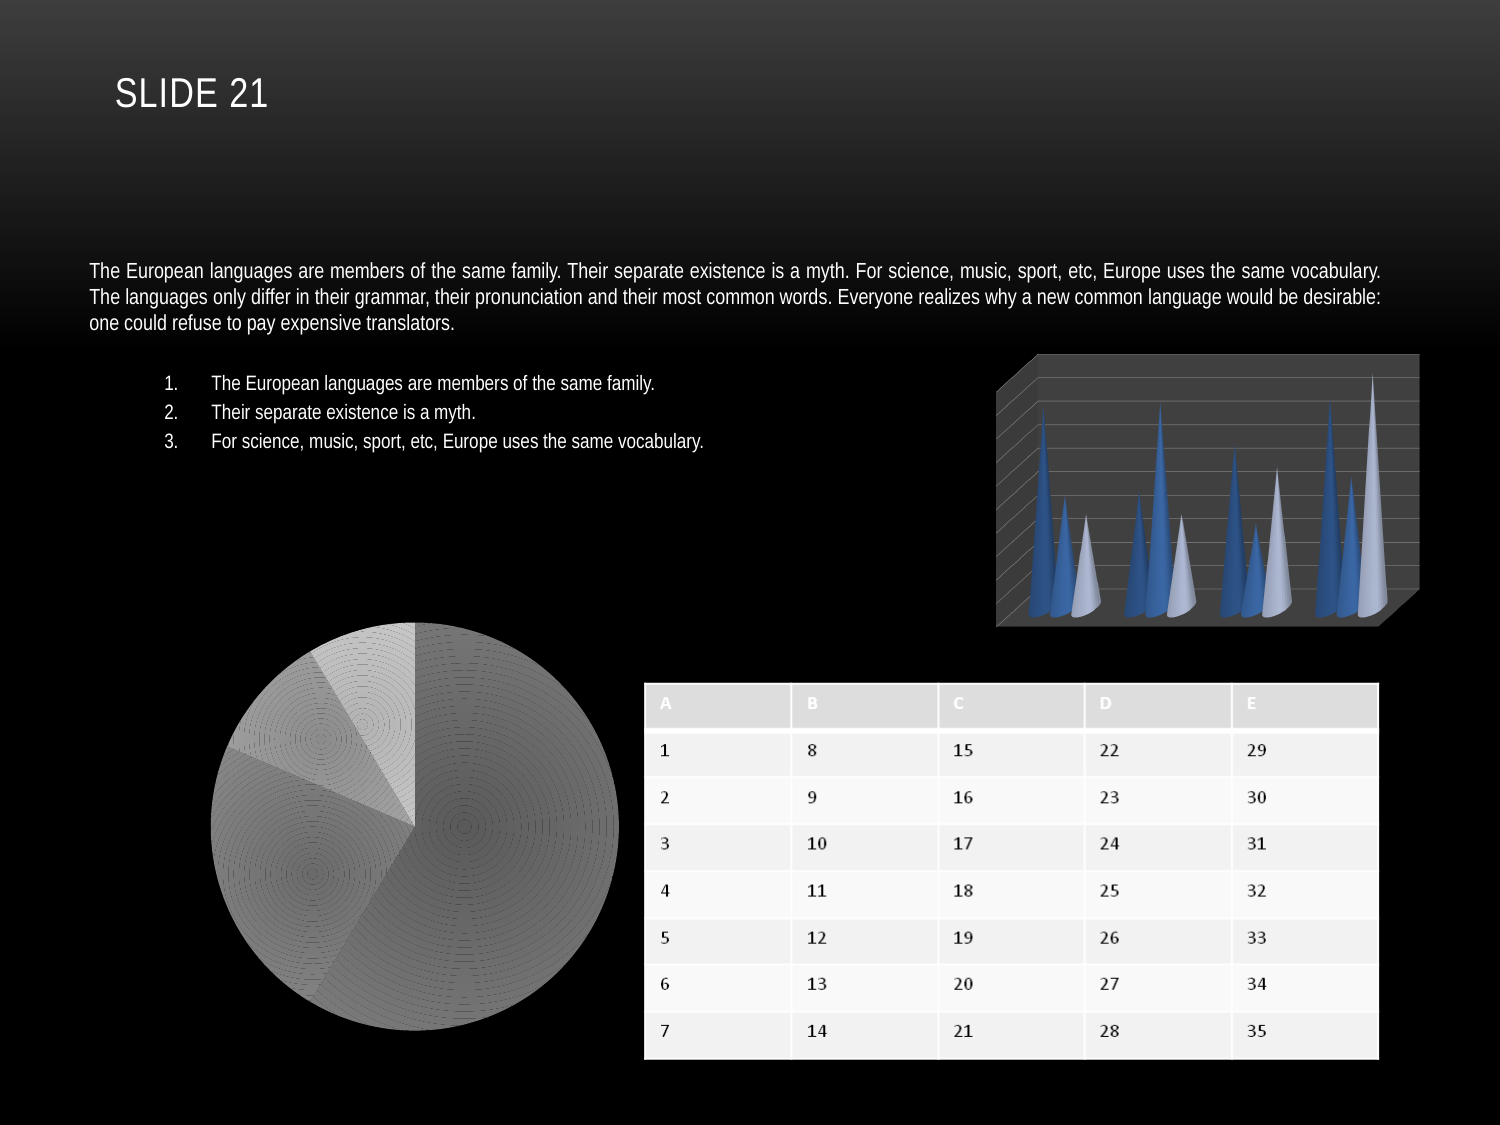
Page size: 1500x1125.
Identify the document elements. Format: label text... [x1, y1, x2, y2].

picture [633, 672, 1390, 1071]
title Slide 21 [99, 19, 1400, 124]
chart [983, 348, 1433, 633]
text_box The European languages are members of the same family. Their separate existence is a myth. For science, music, sport, etc, Europe uses the same vocabulary. The languages only differ in their grammar, their pronunciation and their most common words. Everyone realizes why a new common language would be desirable: one could refuse to pay expensive translators. The European languages are members of the same family. Their separate existence is a myth. For science, music, sport, etc, Europe uses the same vocabulary. [74, 249, 1400, 1125]
chart [113, 613, 717, 1040]
